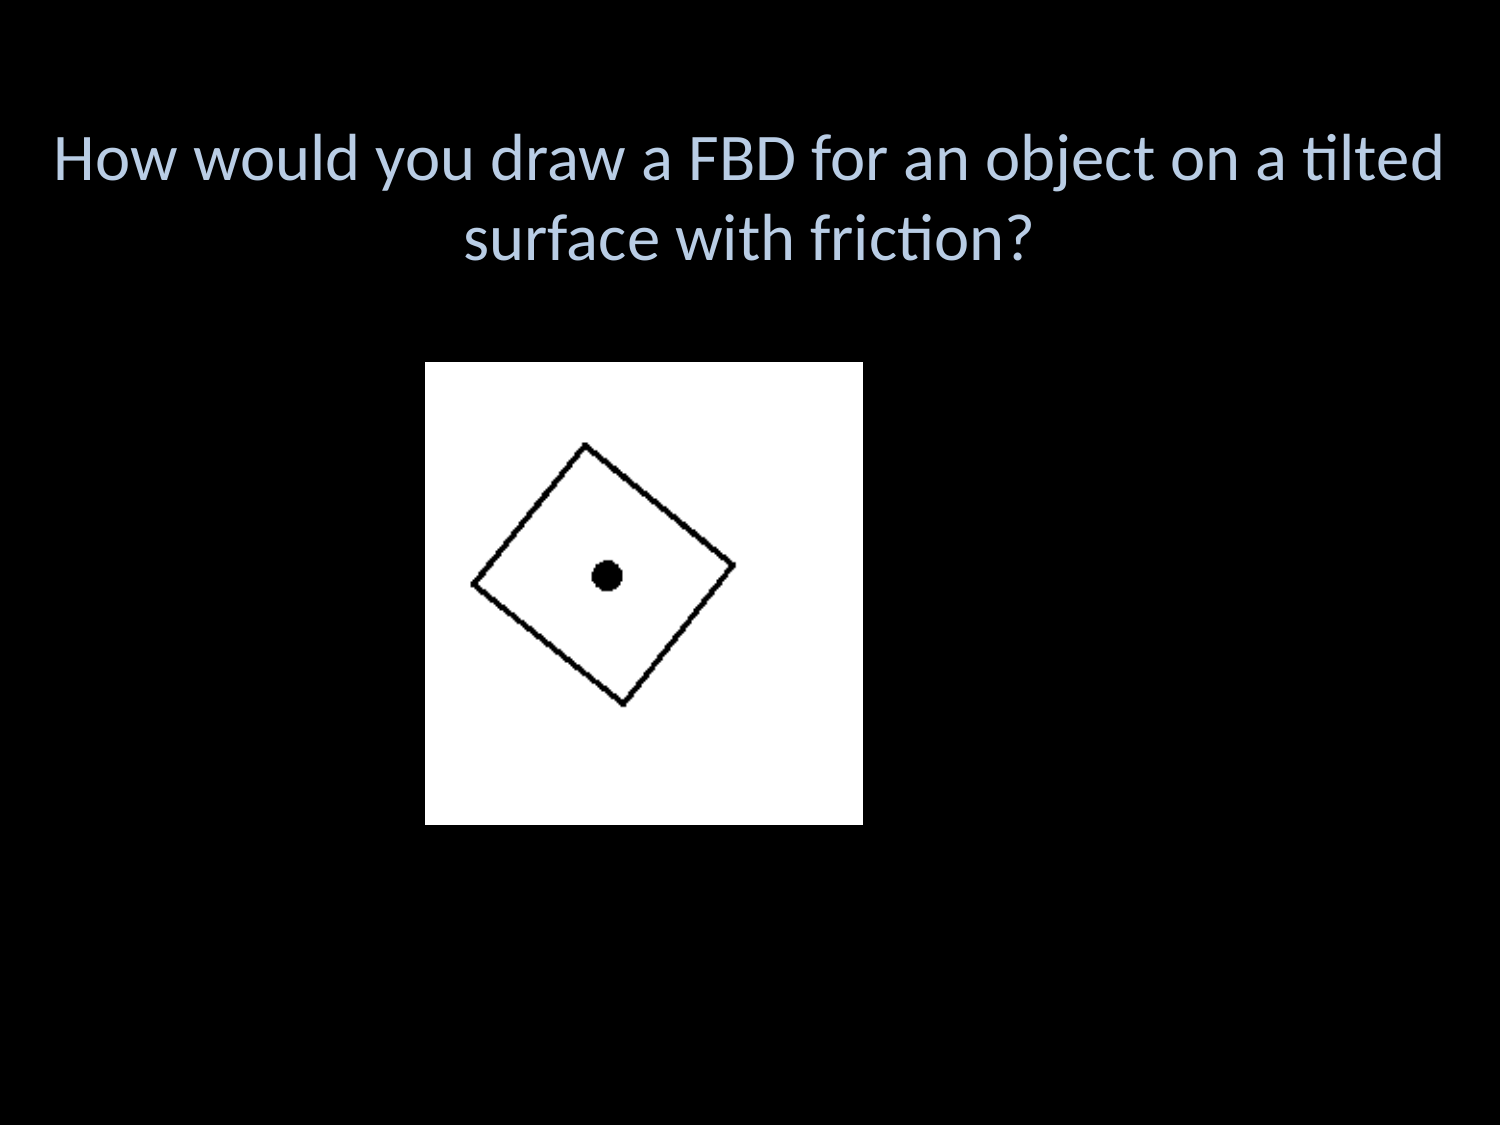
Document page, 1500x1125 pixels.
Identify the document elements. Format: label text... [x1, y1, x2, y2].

title How would you draw a FBD for an object on a tilted surface with friction? [31, 99, 1469, 288]
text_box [424, 362, 863, 825]
